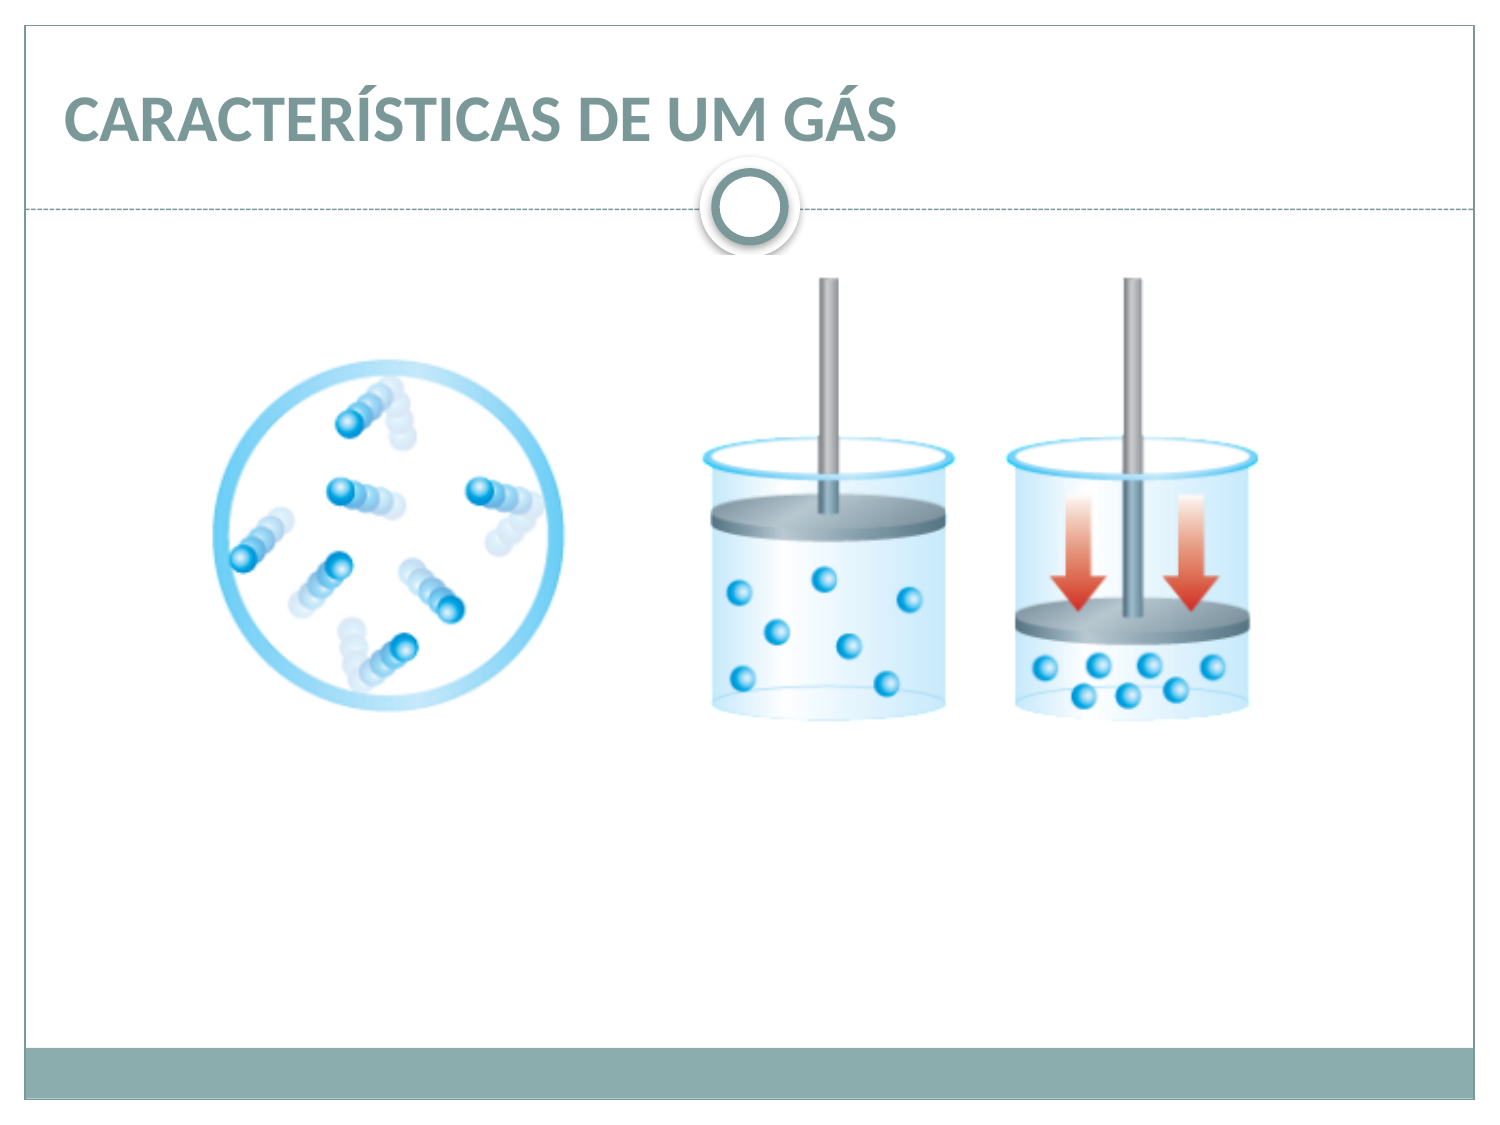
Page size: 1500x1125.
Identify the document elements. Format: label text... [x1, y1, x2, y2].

picture [676, 255, 1270, 743]
title CARACTERÍSTICAS DE UM GÁS [49, 37, 1450, 162]
picture [182, 347, 585, 729]
